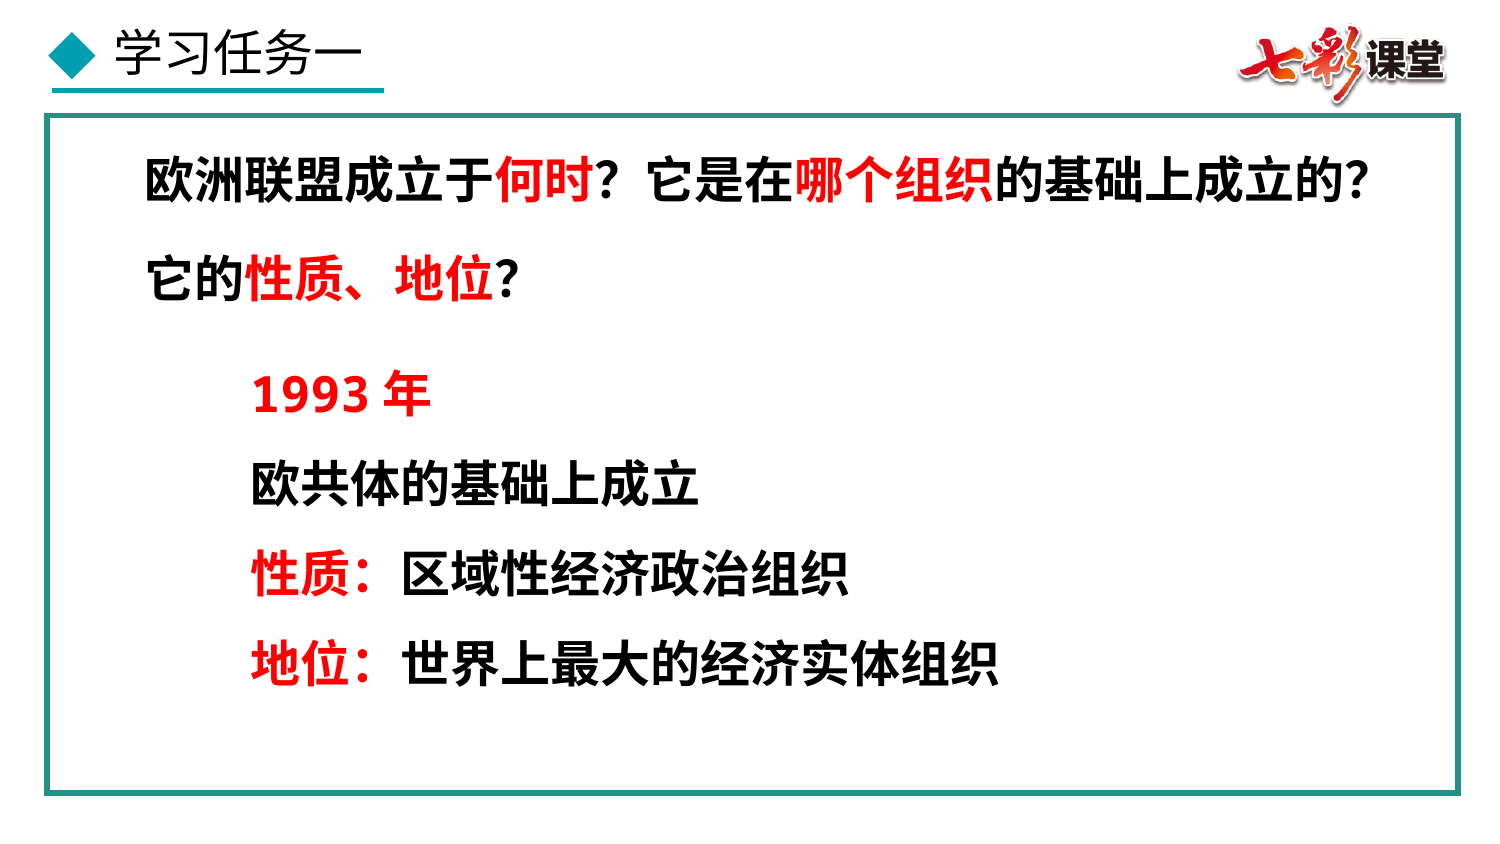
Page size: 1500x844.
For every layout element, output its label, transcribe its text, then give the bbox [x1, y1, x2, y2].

text_box 1993年 欧共体的基础上成立 性质：区域性经济政治组织 地位：世界上最大的经济实体组织 [242, 328, 1274, 729]
text_box 欧洲联盟成立于何时？它是在哪个组织的基础上成立的？ 它的性质、地位？ [135, 126, 1438, 301]
picture [1234, 20, 1451, 108]
